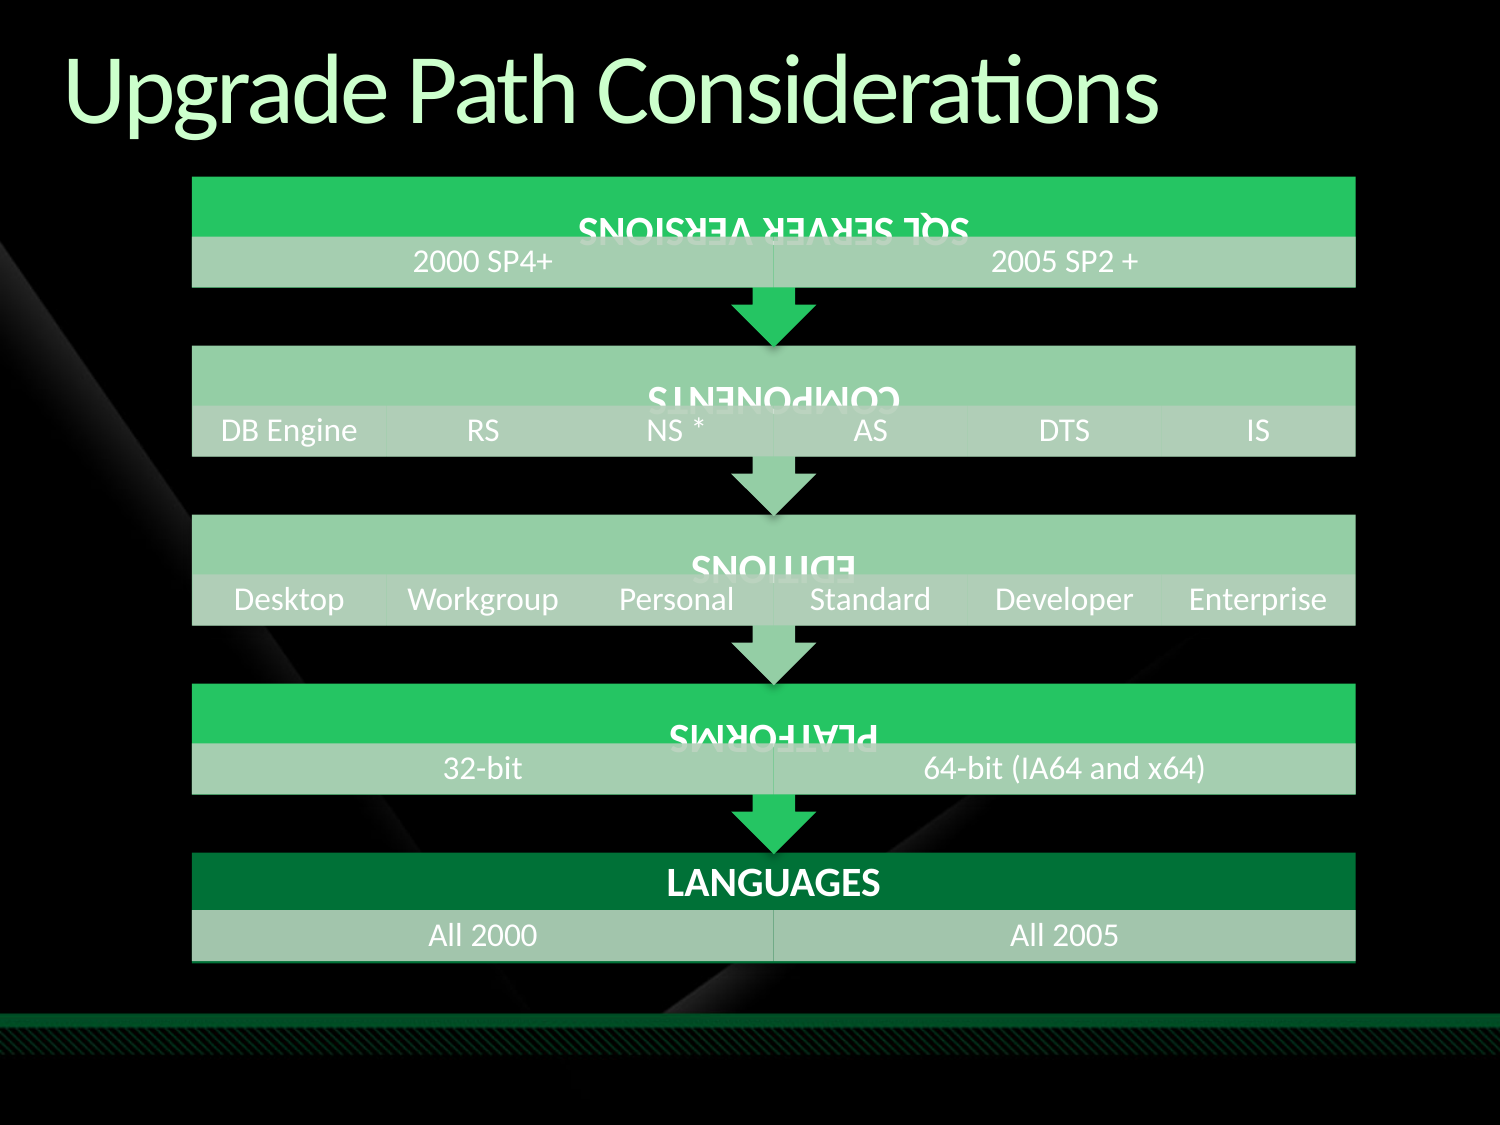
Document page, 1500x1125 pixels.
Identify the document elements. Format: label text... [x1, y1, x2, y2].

title Upgrade Path Considerations [62, 37, 1438, 147]
picture [0, 0, 1500, 1125]
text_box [191, 176, 1356, 965]
